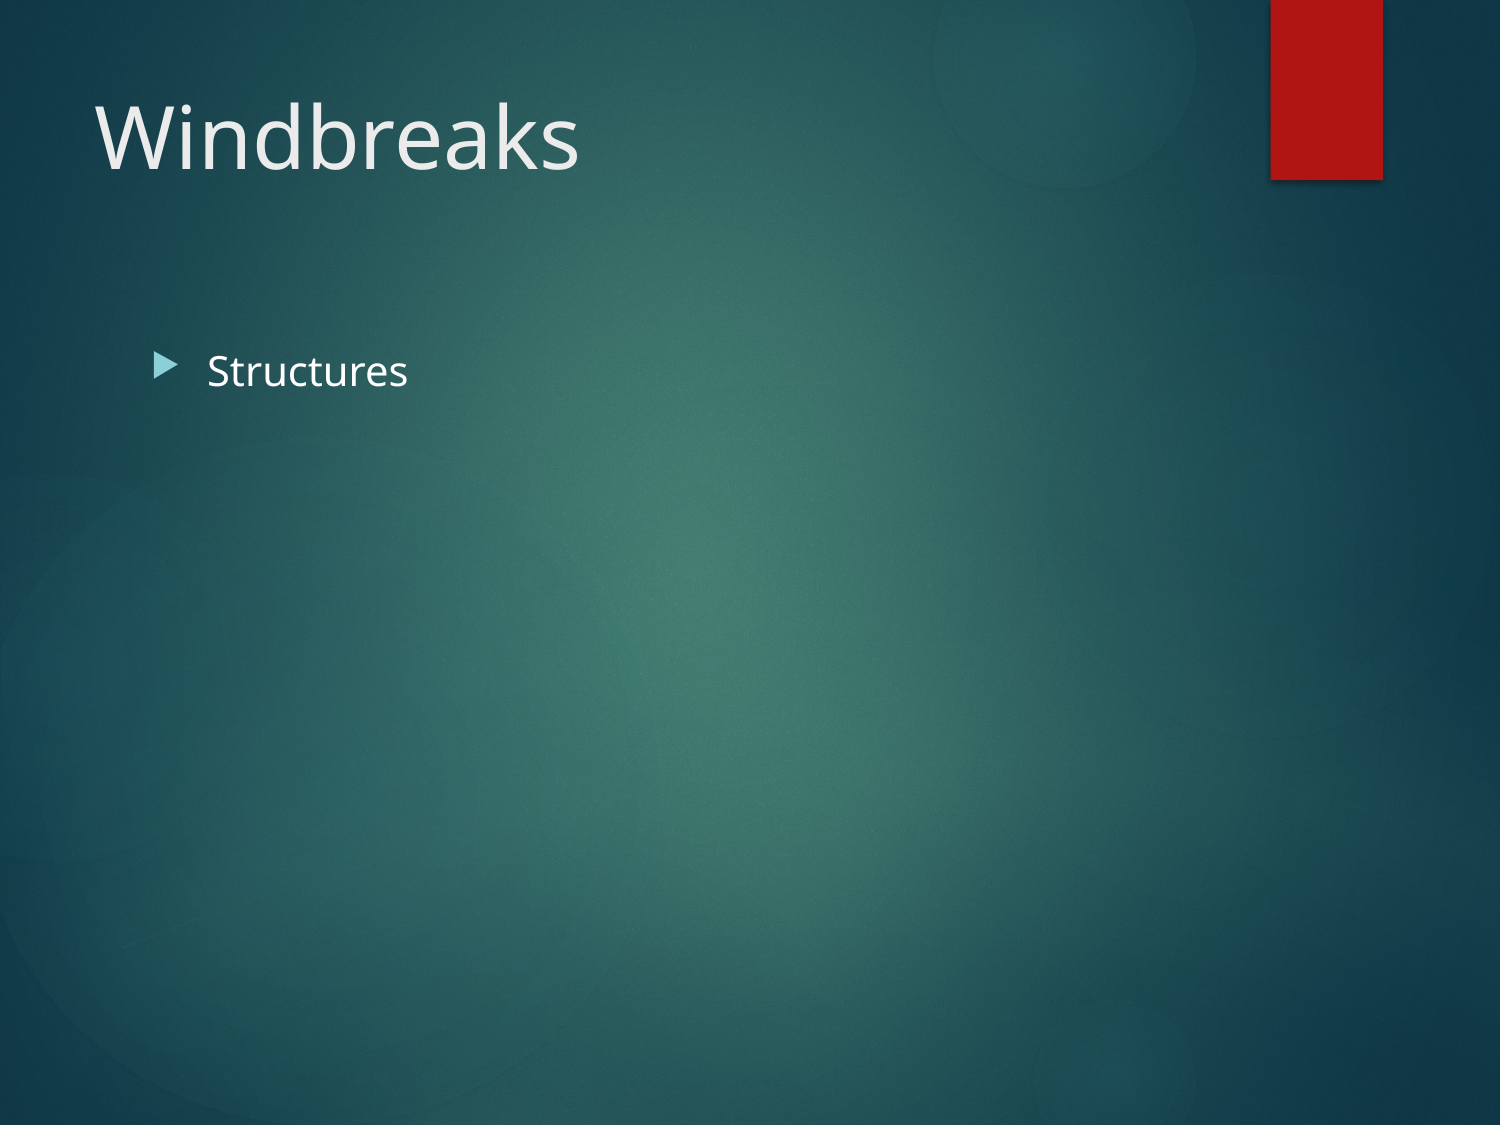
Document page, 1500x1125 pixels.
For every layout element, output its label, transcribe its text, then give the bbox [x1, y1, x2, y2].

list Structures [135, 336, 1237, 1025]
title Windbreaks [79, 74, 1237, 304]
